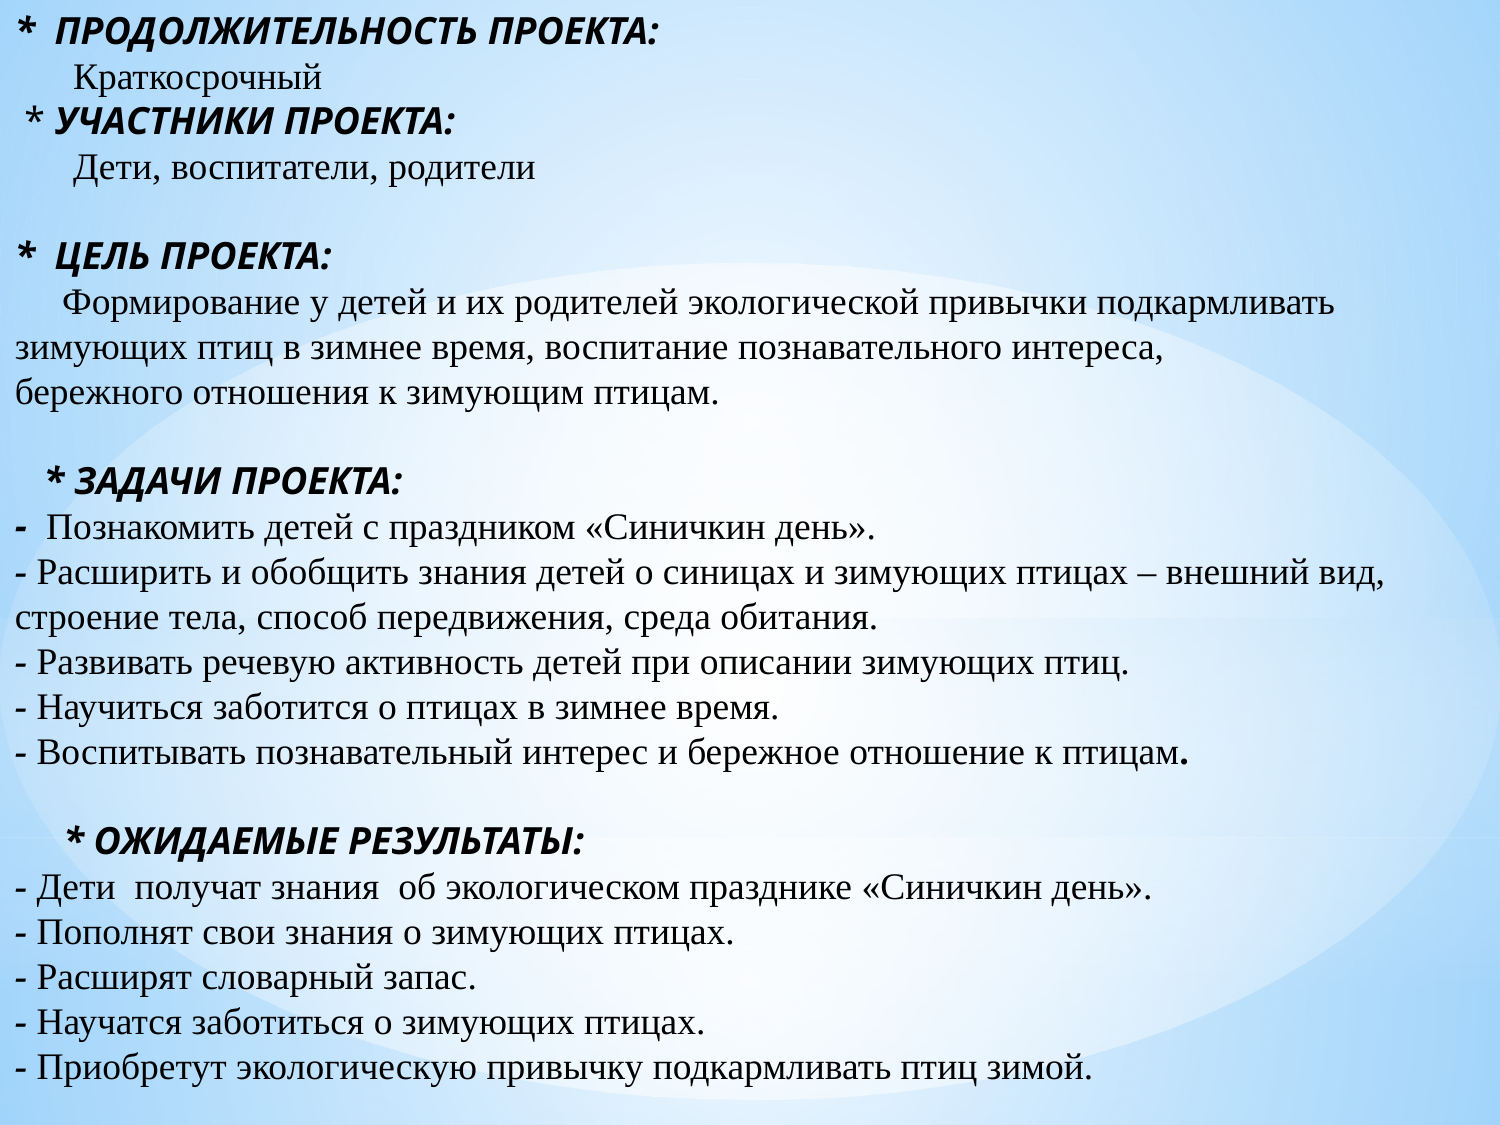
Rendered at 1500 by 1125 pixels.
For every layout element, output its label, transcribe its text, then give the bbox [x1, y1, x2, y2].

text_box * ПРОДОЛЖИТЕЛЬНОСТЬ ПРОЕКТА: Краткосрочный * УЧАСТНИКИ ПРОЕКТА: Дети, воспитатели, родители * ЦЕЛЬ ПРОЕКТА: Формирование у детей и их родителей экологической привычки подкармливать зимующих птиц в зимнее время, воспитание познавательного интереса, бережного отношения к зимующим птицам. * ЗАДАЧИ ПРОЕКТА: - Познакомить детей с праздником «Синичкин день». - Расширить и обобщить знания детей о синицах и зимующих птицах – внешний вид, строение тела, способ передвижения, среда обитания. - Развивать речевую активность детей при описании зимующих птиц. - Научиться заботится о птицах в зимнее время. - Воспитывать познавательный интерес и бережное отношение к птицам. * ОЖИДАЕМЫЕ РЕЗУЛЬТАТЫ: - Дети получат знания об экологическом празднике «Синичкин день». - Пополнят свои знания о зимующих птицах. - Расширят словарный запас. - Научатся заботиться о зимующих птицах. - Приобретут экологическую привычку подкармливать птиц зимой. [0, 0, 1500, 1125]
